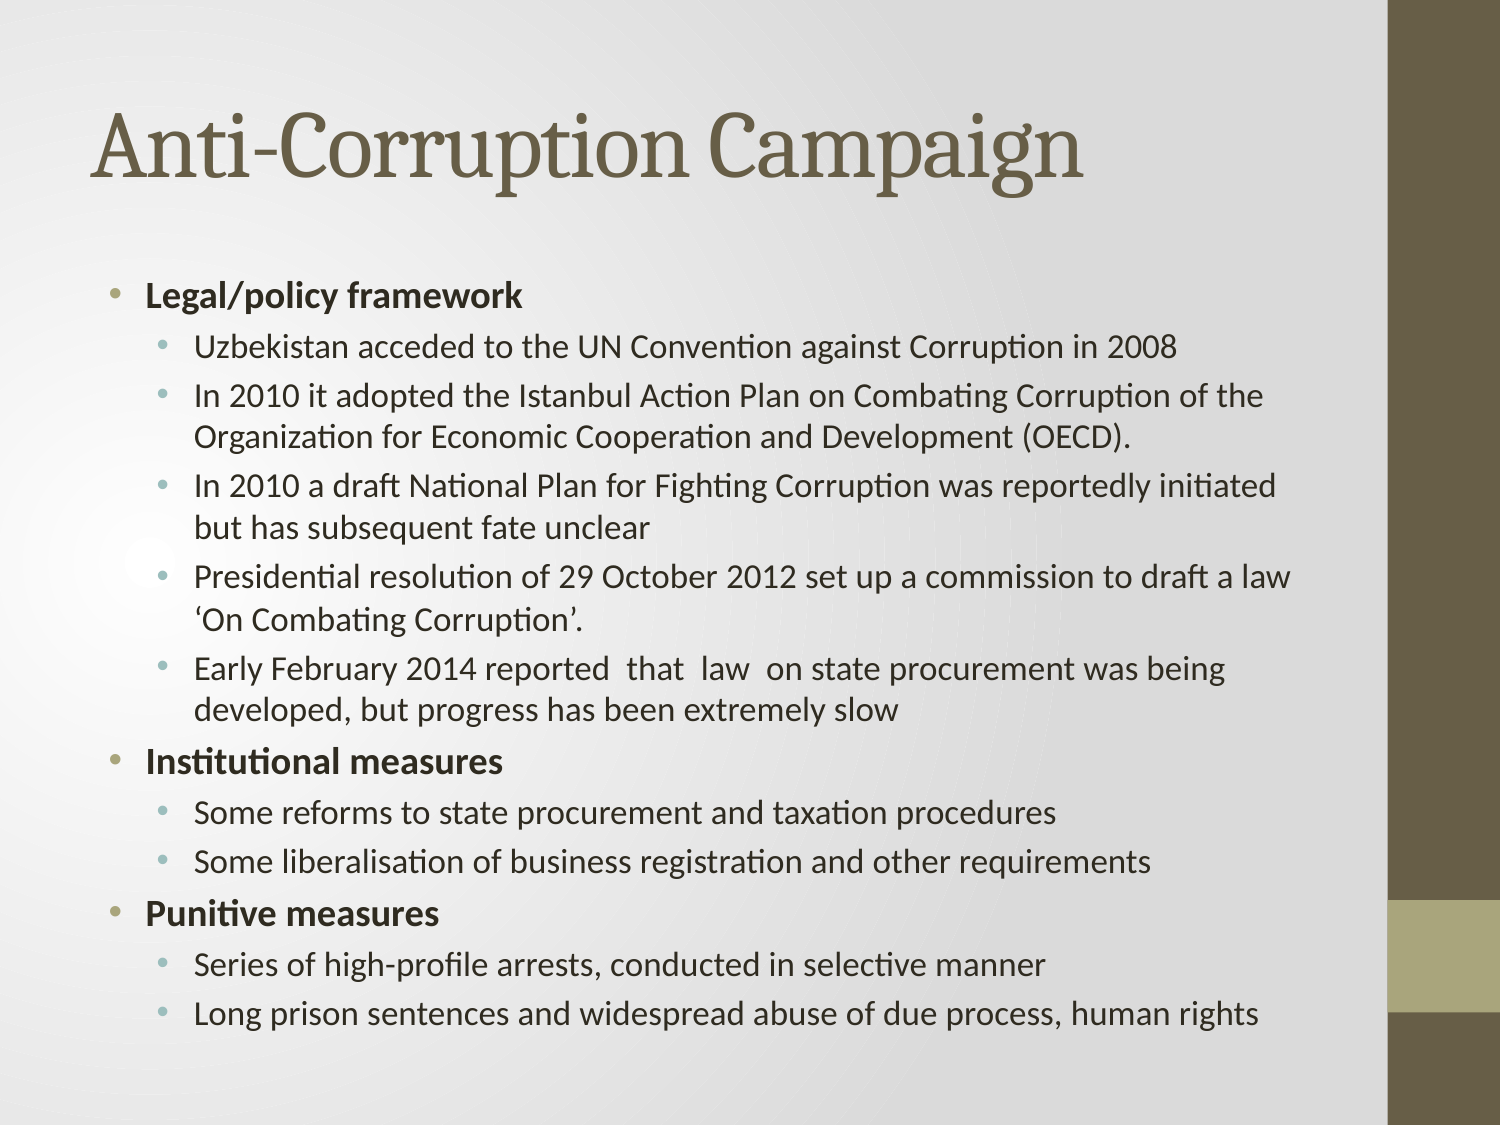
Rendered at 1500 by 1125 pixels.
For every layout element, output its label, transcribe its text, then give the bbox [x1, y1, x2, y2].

title Anti-Corruption Campaign [75, 45, 1325, 233]
list Legal/policy framework Uzbekistan acceded to the UN Convention against Corruption in 2008 In 2010 it adopted the Istanbul Action Plan on Combating Corruption of the Organization for Economic Cooperation and Development (OECD). In 2010 a draft National Plan for Fighting Corruption was reportedly initiated but has subsequent fate unclear Presidential resolution of 29 October 2012 set up a commission to draft a law ‘On Combating Corruption’. Early February 2014 reported that law on state procurement was being developed, but progress has been extremely slow Institutional measures Some reforms to state procurement and taxation procedures Some liberalisation of business registration and other requirements Punitive measures Series of high-profile arrests, conducted in selective manner Long prison sentences and widespread abuse of due process, human rights [75, 262, 1325, 1050]
